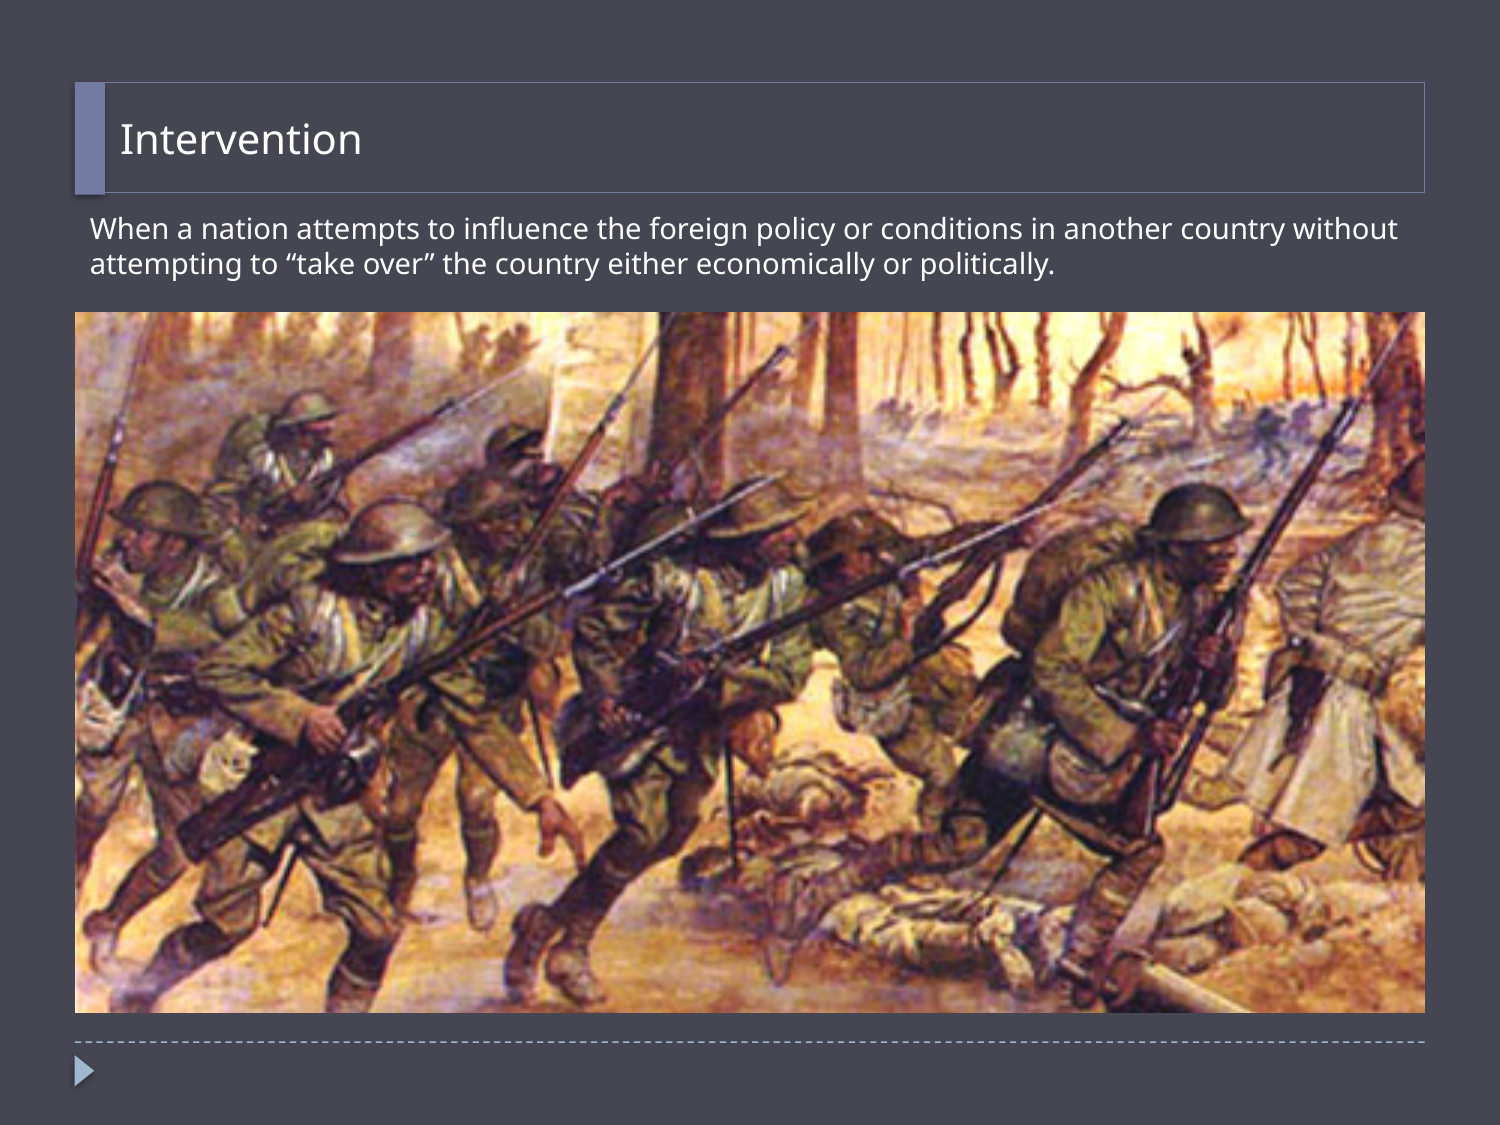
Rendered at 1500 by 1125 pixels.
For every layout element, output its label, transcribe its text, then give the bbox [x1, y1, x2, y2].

picture [74, 312, 1426, 1014]
title Intervention [75, 82, 1425, 193]
list When a nation attempts to influence the foreign policy or conditions in another country without attempting to “take over” the country either economically or politically. [75, 200, 1425, 312]
